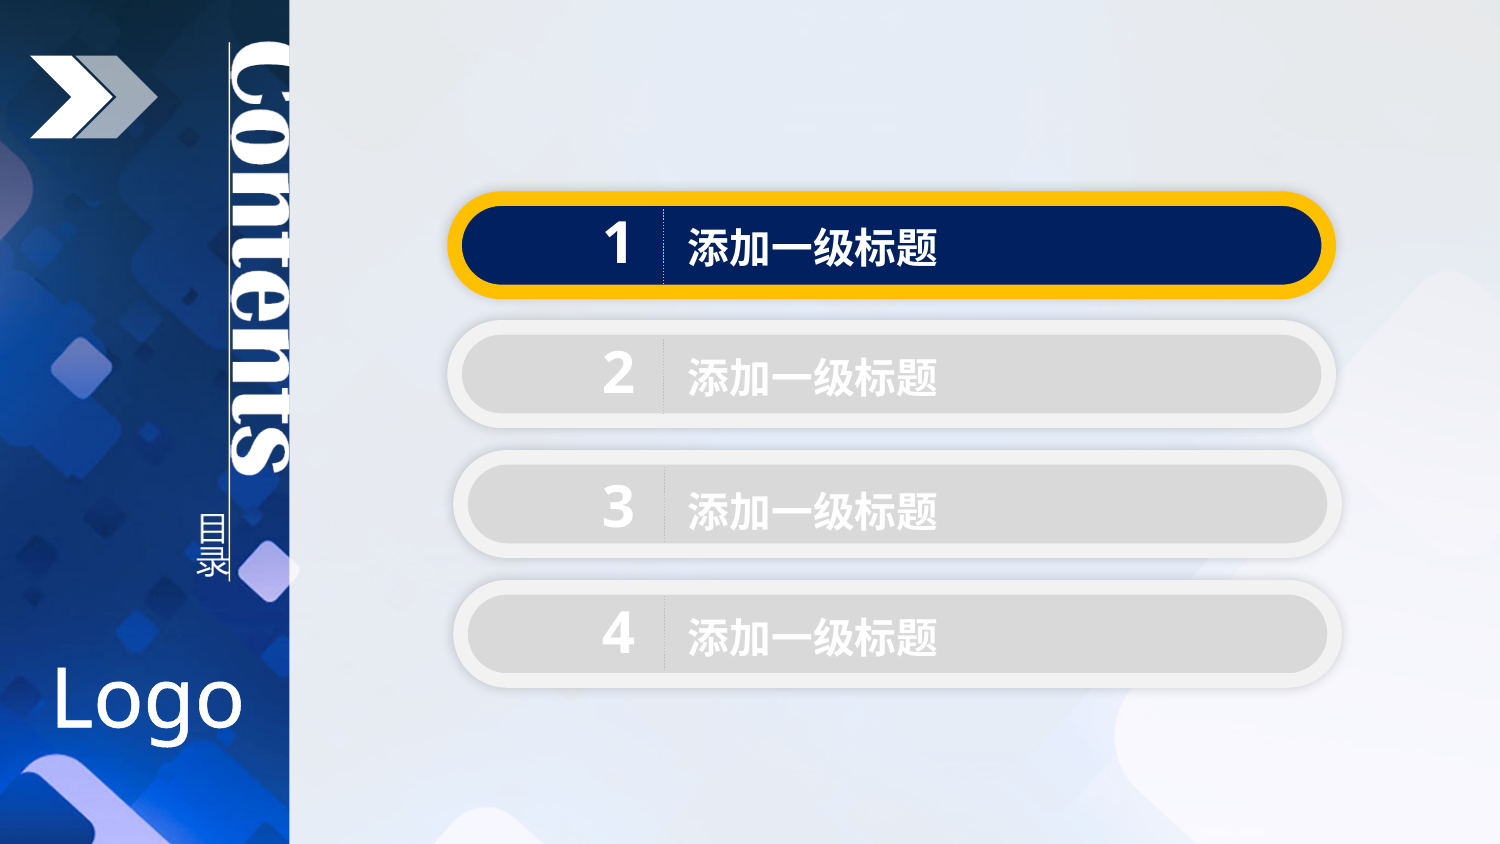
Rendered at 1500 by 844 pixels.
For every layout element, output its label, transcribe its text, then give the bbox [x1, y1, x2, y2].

text_box [28, 53, 112, 141]
text_box [452, 196, 1331, 295]
text_box 1 添加一级标题 [587, 197, 954, 283]
text_box Logo [34, 636, 260, 752]
text_box [458, 585, 1337, 683]
text_box [458, 455, 1337, 553]
picture [0, 0, 290, 844]
text_box [73, 53, 132, 141]
text_box 4 添加一级标题 [587, 587, 954, 673]
text_box [452, 325, 1331, 423]
text_box 2 添加一级标题 [587, 327, 954, 413]
text_box 3 添加一级标题 [587, 462, 954, 547]
